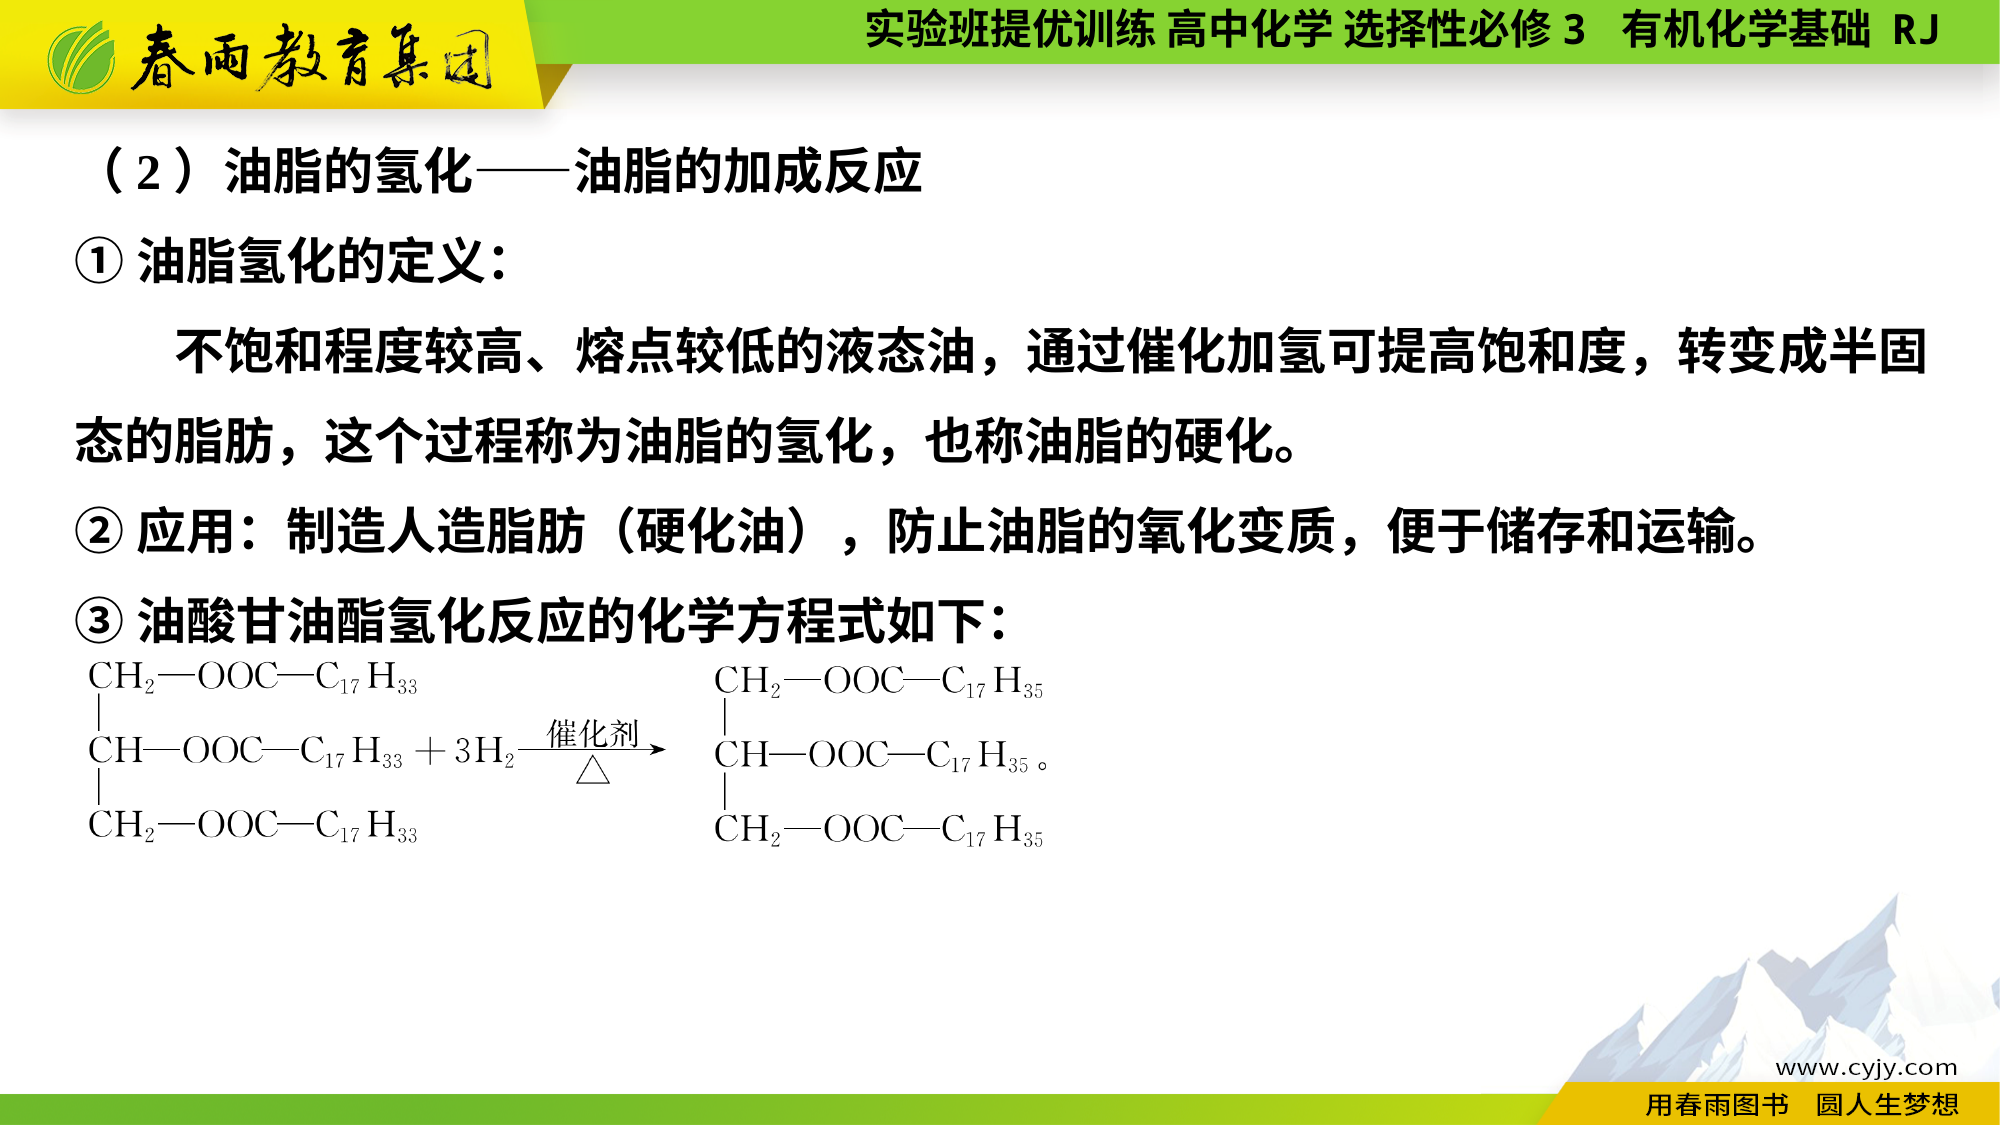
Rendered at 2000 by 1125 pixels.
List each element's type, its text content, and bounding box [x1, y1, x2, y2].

picture [0, 0, 2000, 1125]
list （2）油脂的氢化——油脂的加成反应 ①油脂氢化的定义： 不饱和程度较高、熔点较低的液态油，通过催化加氢可提高饱和度，转变成半固态的脂肪，这个过程称为油脂的氢化，也称油脂的硬化。 ②应用：制造人造脂肪（硬化油），防止油脂的氧化变质，便于储存和运输。 ③油酸甘油酯氢化反应的化学方程式如下： [59, 101, 1944, 651]
